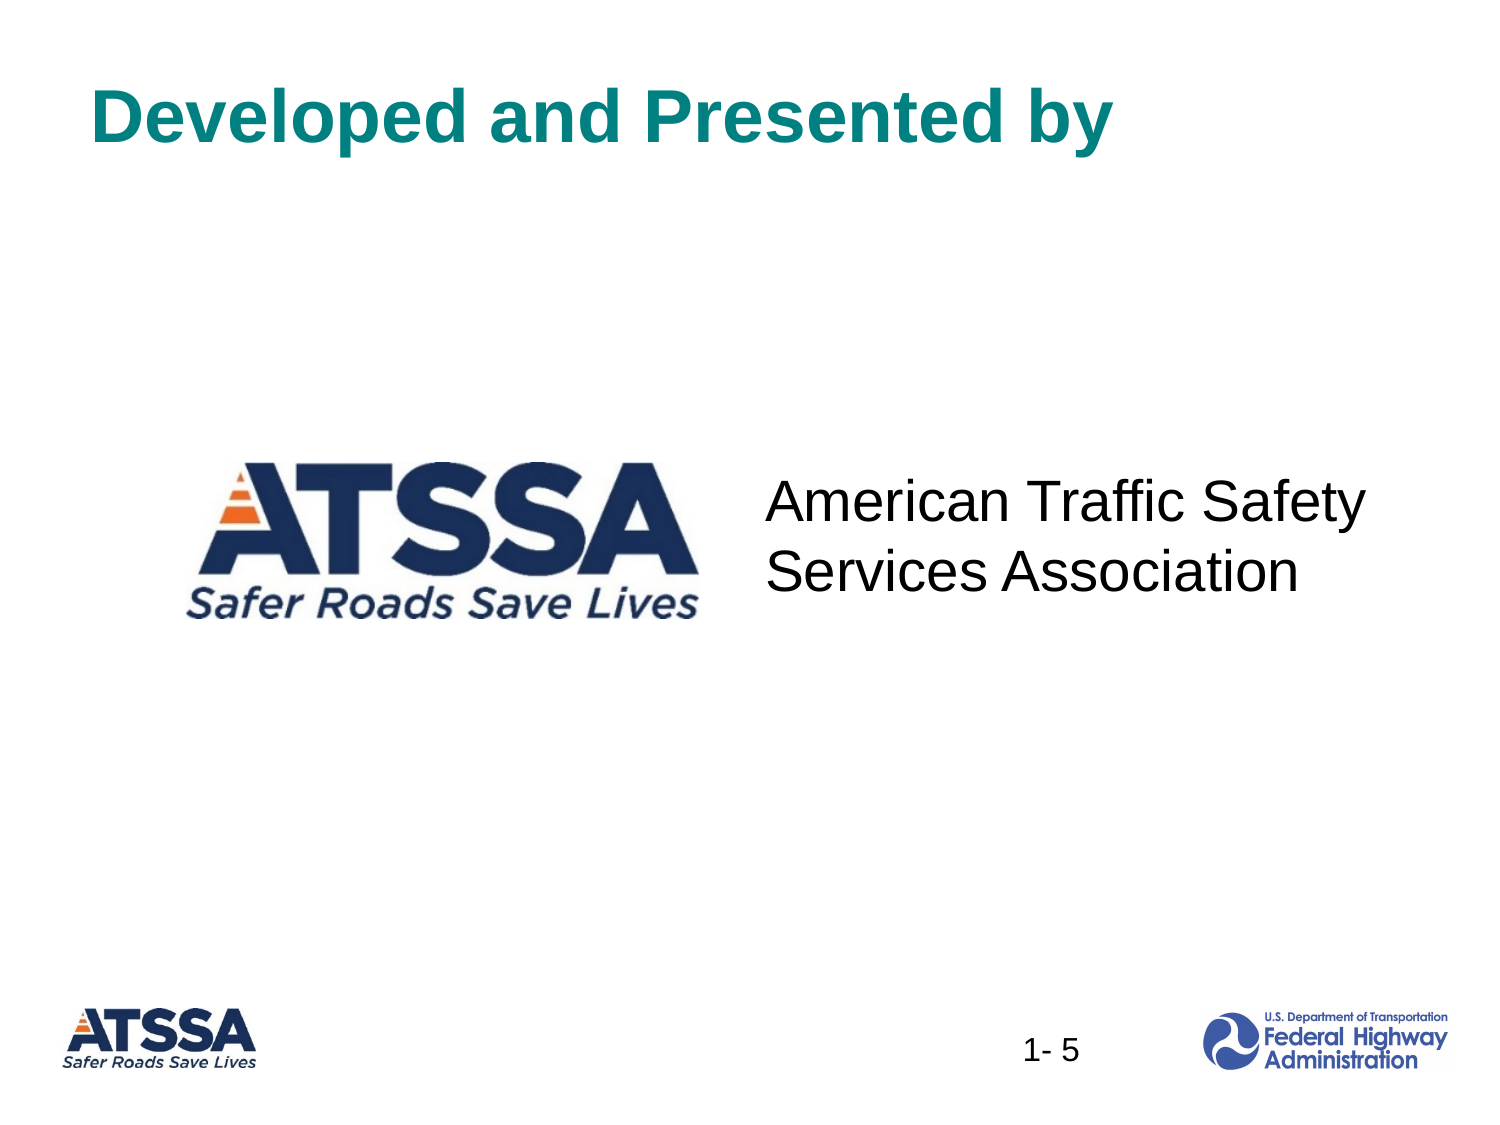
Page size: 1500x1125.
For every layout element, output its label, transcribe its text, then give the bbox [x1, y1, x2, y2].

title Developed and Presented by [75, 0, 1488, 225]
picture [1200, 1008, 1450, 1072]
picture [62, 1008, 256, 1068]
text_box American Traffic Safety Services Association [750, 455, 1388, 619]
picture [186, 462, 699, 619]
